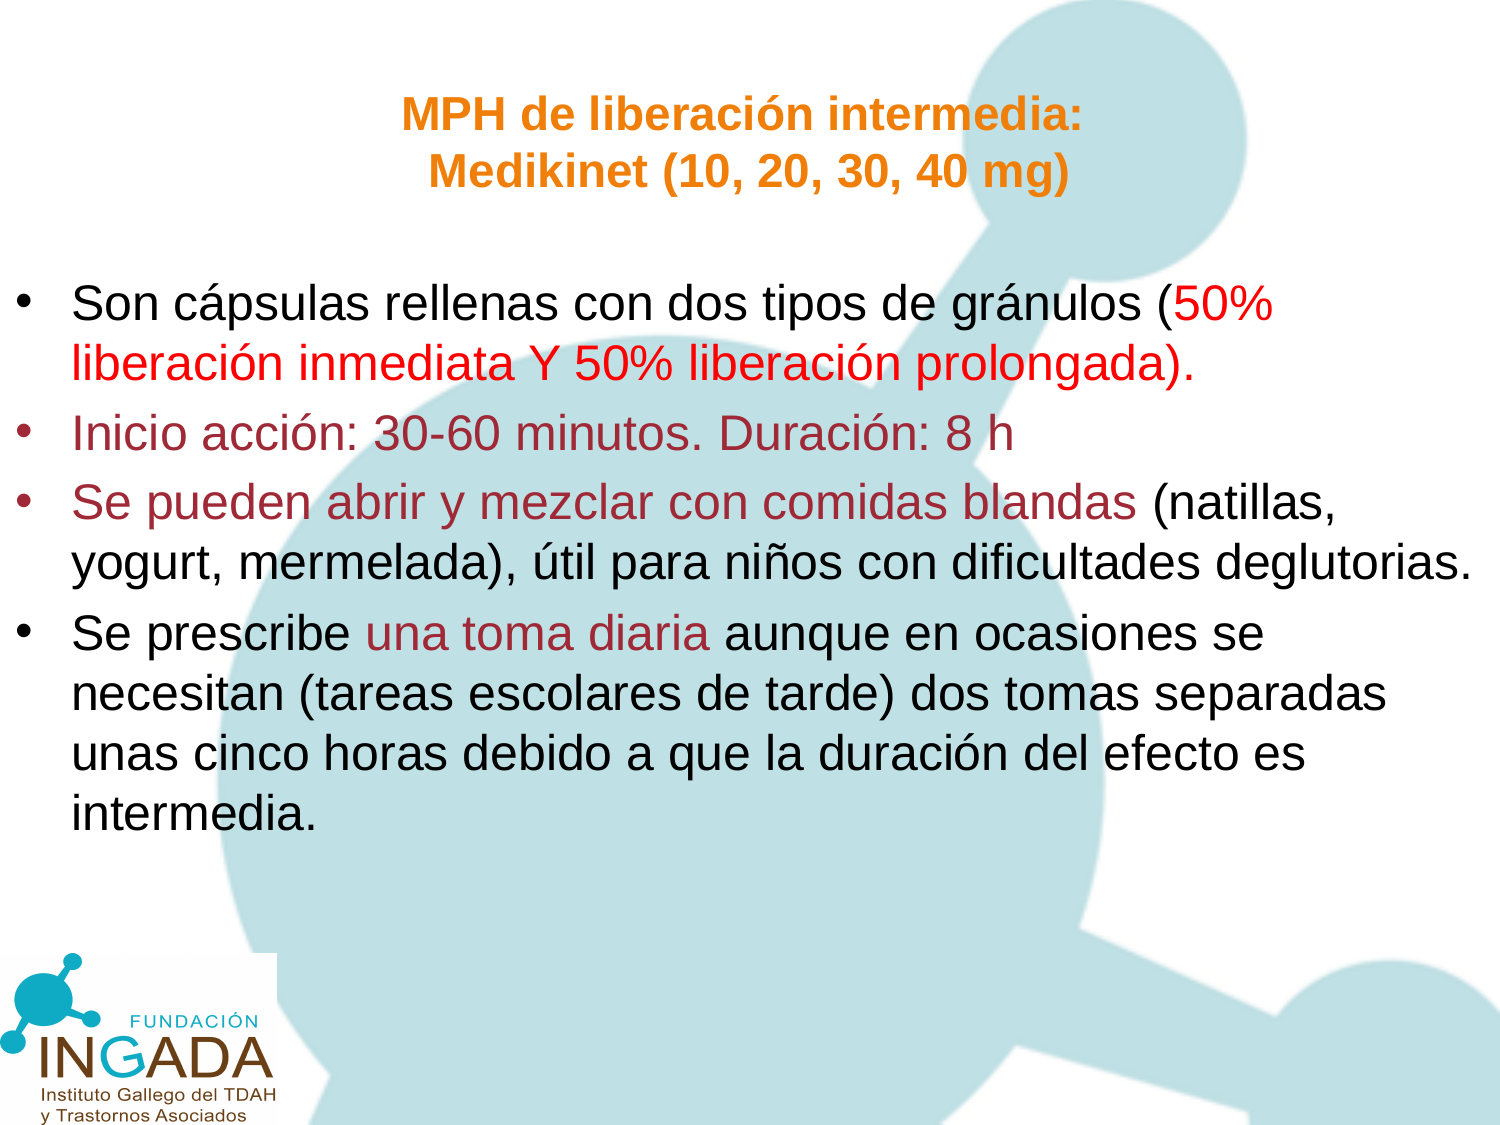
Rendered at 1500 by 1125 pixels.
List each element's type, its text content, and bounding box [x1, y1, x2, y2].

title MPH de liberación intermedia: Medikinet (10, 20, 30, 40 mg) [0, 75, 1500, 262]
list Son cápsulas rellenas con dos tipos de gránulos (50% liberación inmediata Y 50% liberación prolongada). Inicio acción: 30-60 minutos. Duración: 8 h Se pueden abrir y mezclar con comidas blandas (natillas, yogurt, mermelada), útil para niños con dificultades deglutorias. Se prescribe una toma diaria aunque en ocasiones se necesitan (tareas escolares de tarde) dos tomas separadas unas cinco horas debido a que la duración del efecto es intermedia. [0, 262, 1500, 858]
picture [0, 953, 277, 1125]
